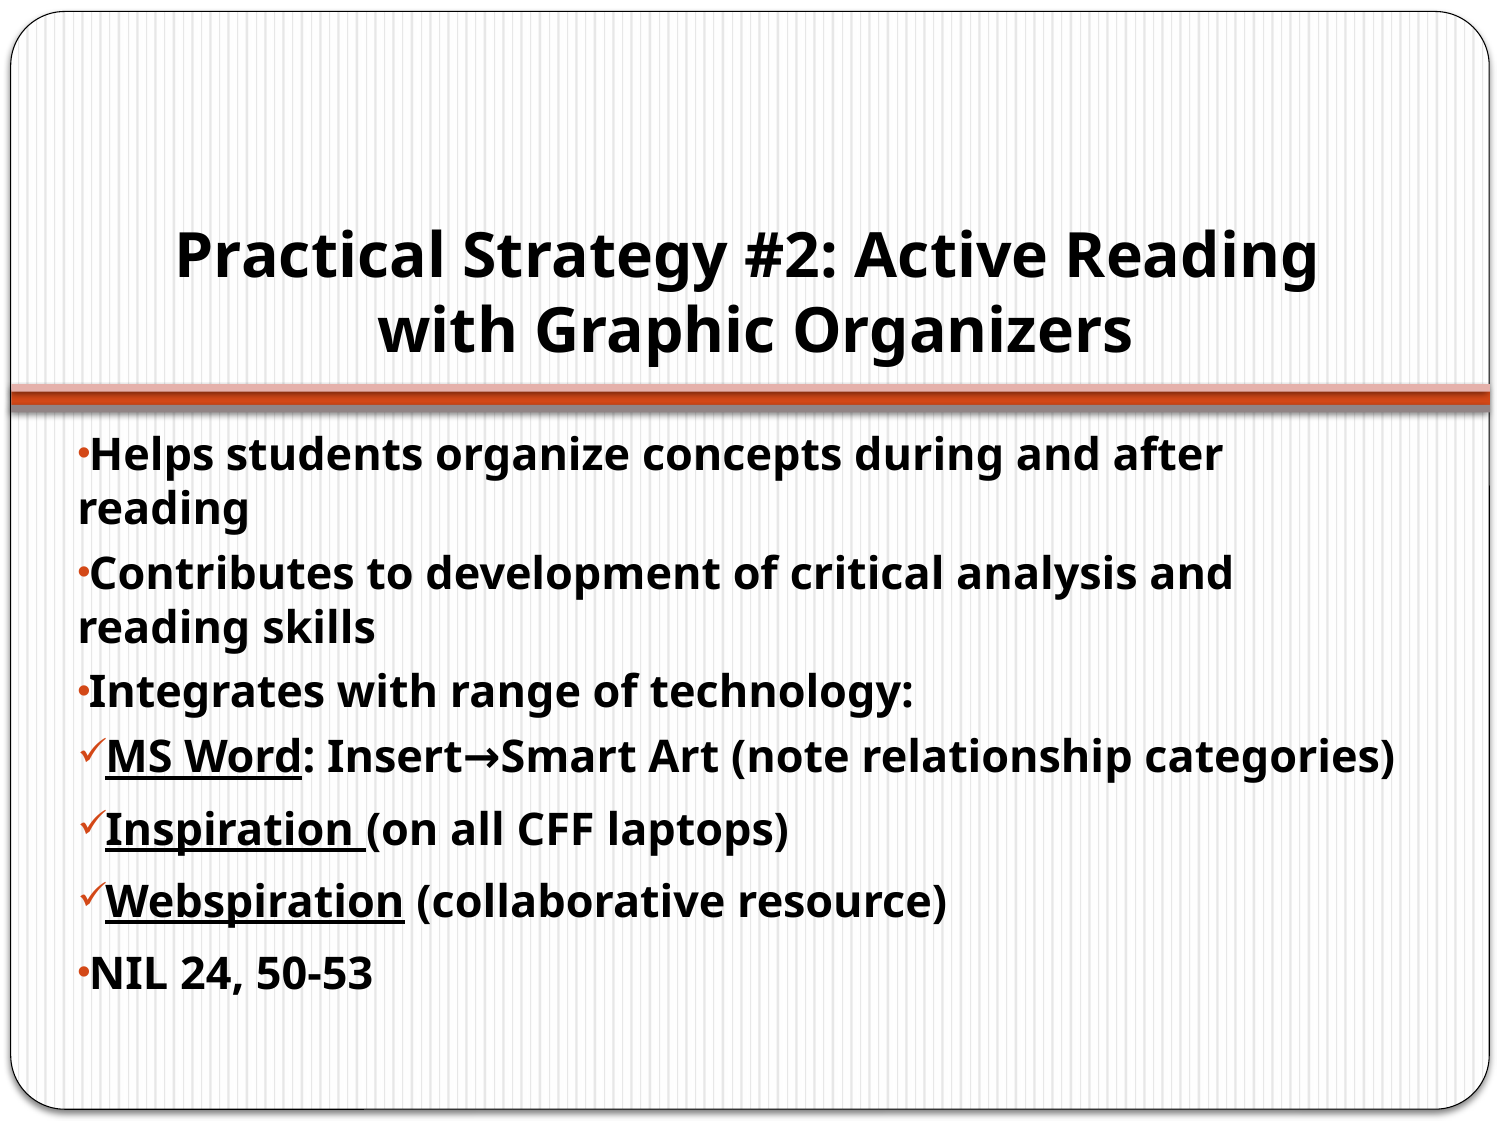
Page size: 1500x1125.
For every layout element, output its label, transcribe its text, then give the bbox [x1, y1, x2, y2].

list Helps students organize concepts during and after reading Contributes to development of critical analysis and reading skills Integrates with range of technology: MS Word: Insert→Smart Art (note relationship categories) Inspiration (on all CFF laptops) Webspiration (collaborative resource) NIL 24, 50-53 [62, 417, 1425, 1050]
title Practical Strategy #2: Active Reading with Graphic Organizers [118, 156, 1394, 380]
